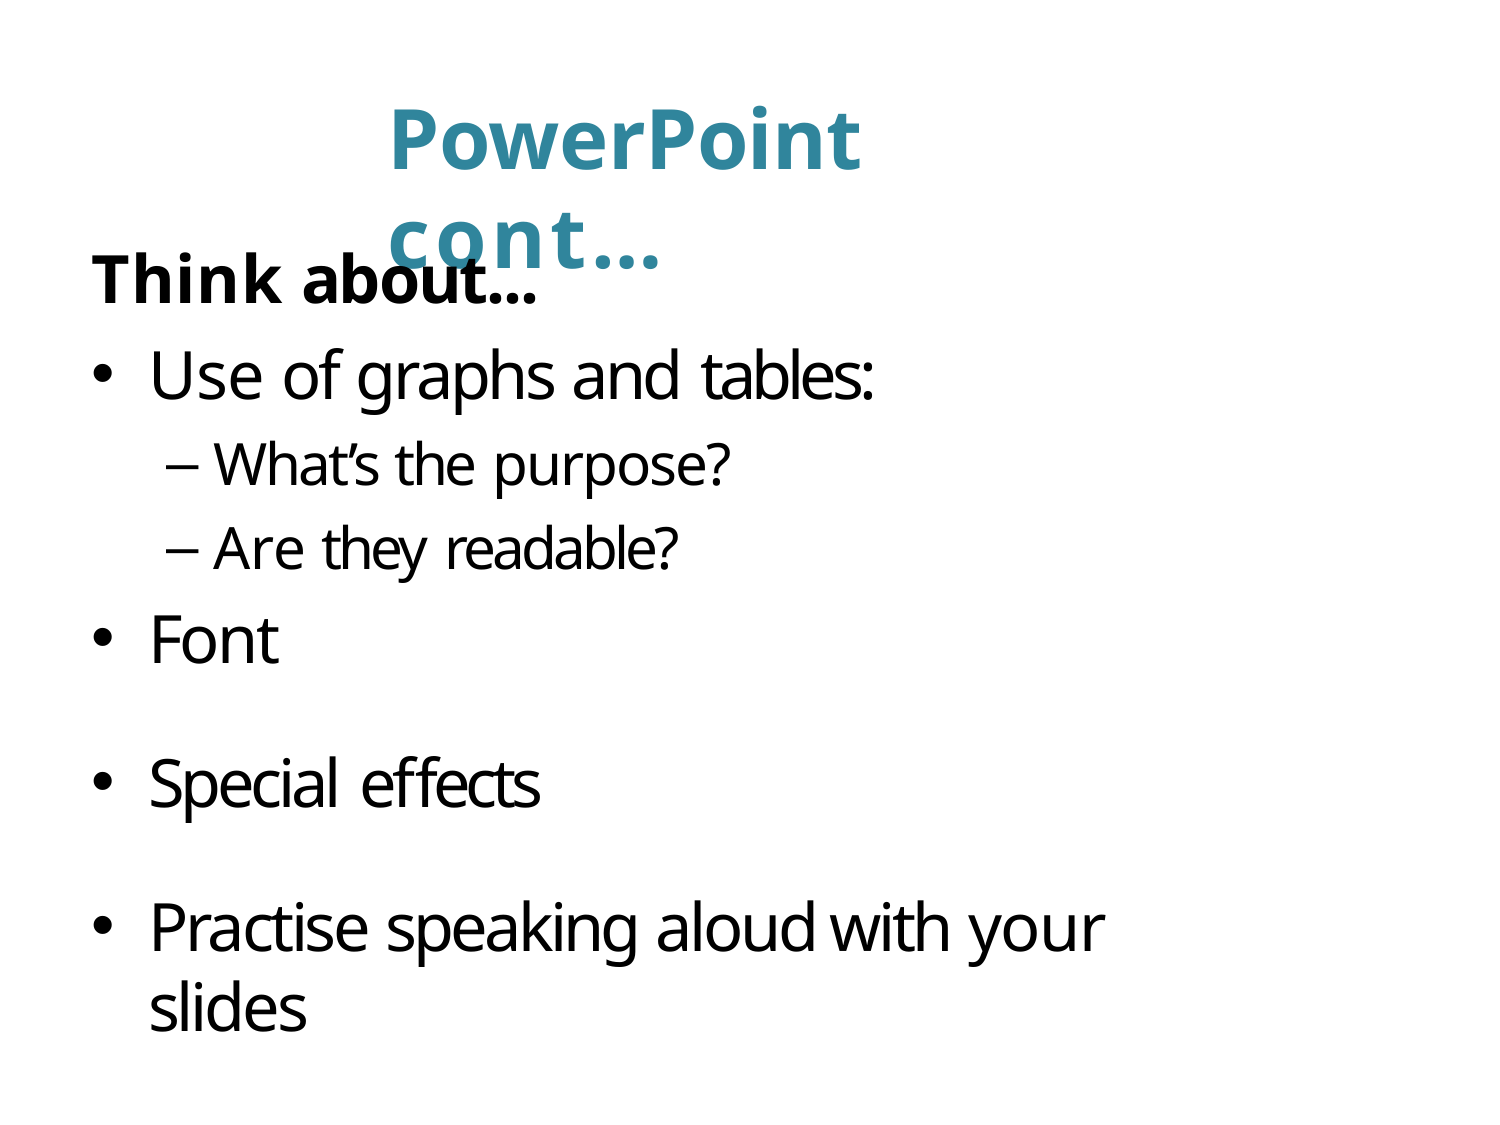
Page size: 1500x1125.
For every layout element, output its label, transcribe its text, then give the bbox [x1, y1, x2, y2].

text_box Think about... Use of graphs and tables: What’s the purpose? Are they readable? Font Special effects Practise speaking aloud with your slides [89, 218, 1220, 1045]
title PowerPoint cont… [385, 83, 1115, 218]
